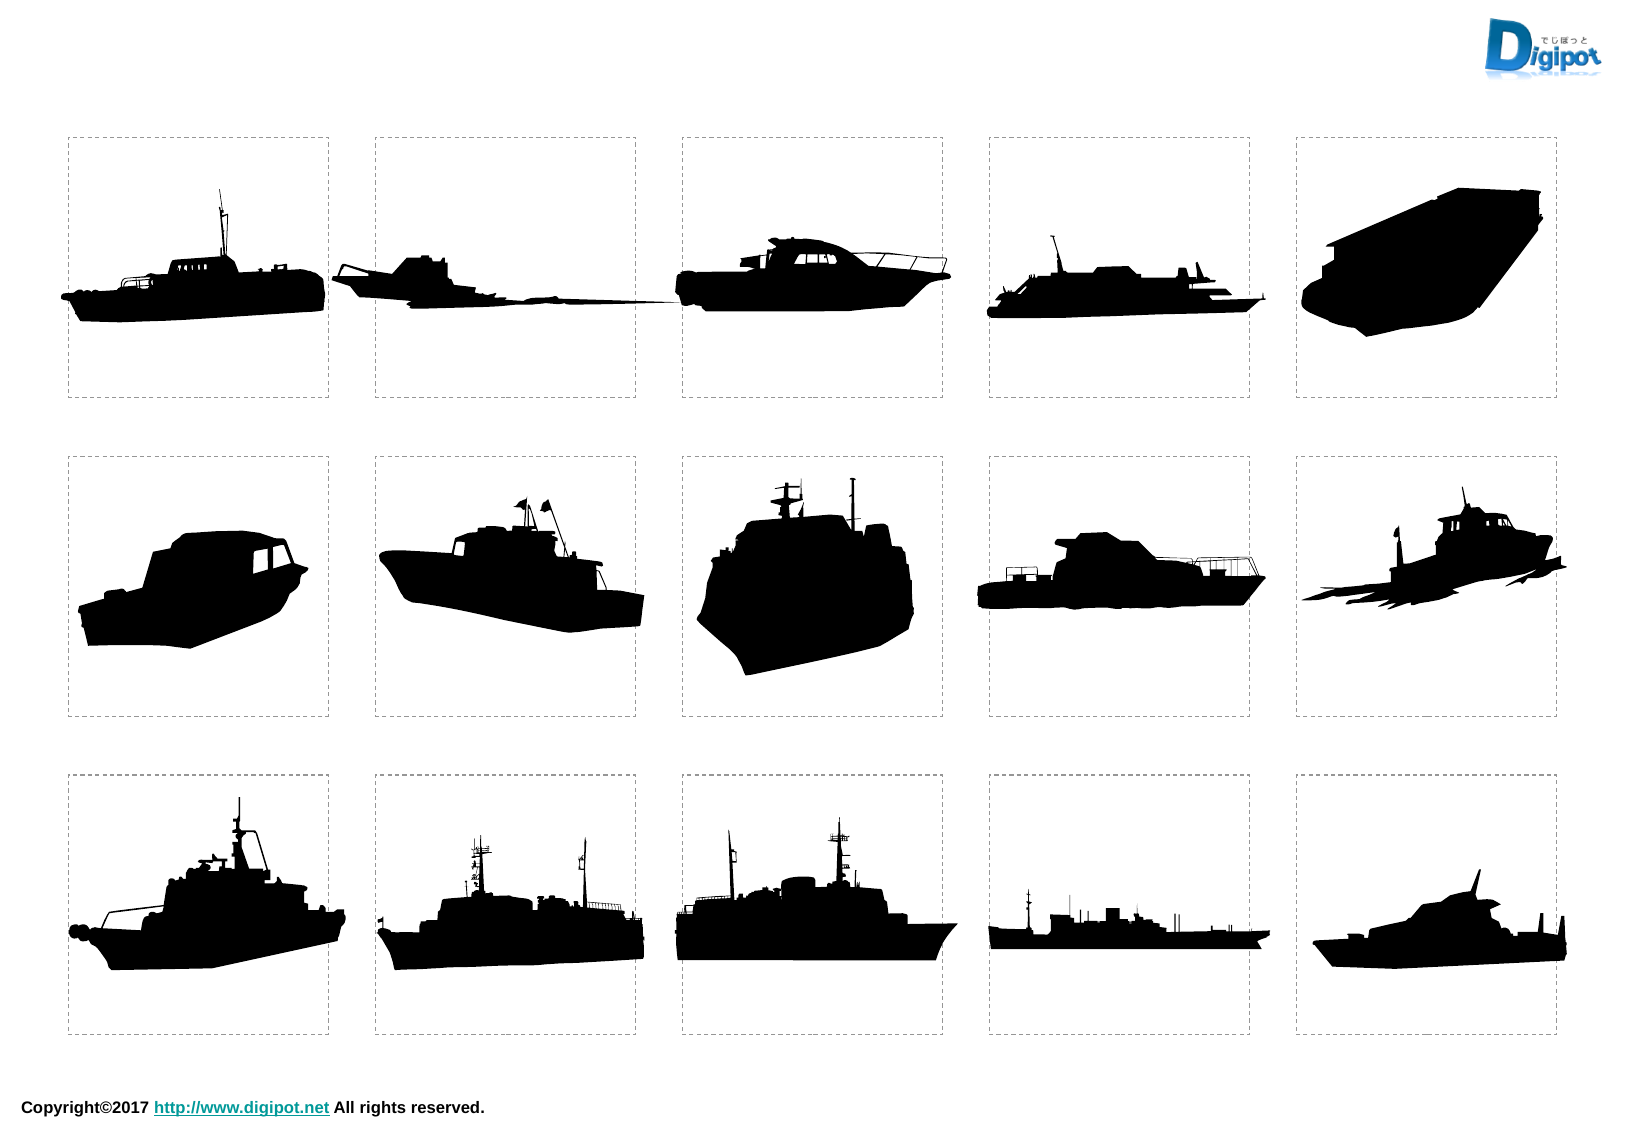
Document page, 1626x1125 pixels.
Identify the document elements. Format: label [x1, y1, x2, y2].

text_box [61, 189, 326, 323]
text_box [977, 532, 1266, 610]
text_box [675, 236, 952, 312]
text_box [674, 817, 958, 961]
text_box [988, 888, 1271, 950]
text_box [1301, 187, 1544, 337]
text_box [986, 235, 1266, 319]
text_box [1312, 869, 1567, 969]
picture [1485, 18, 1602, 82]
text_box [69, 797, 346, 971]
text_box [1301, 486, 1567, 610]
text_box [376, 835, 645, 971]
text_box [331, 255, 680, 309]
text_box [696, 477, 914, 676]
text_box [77, 530, 309, 649]
text_box [379, 495, 645, 633]
